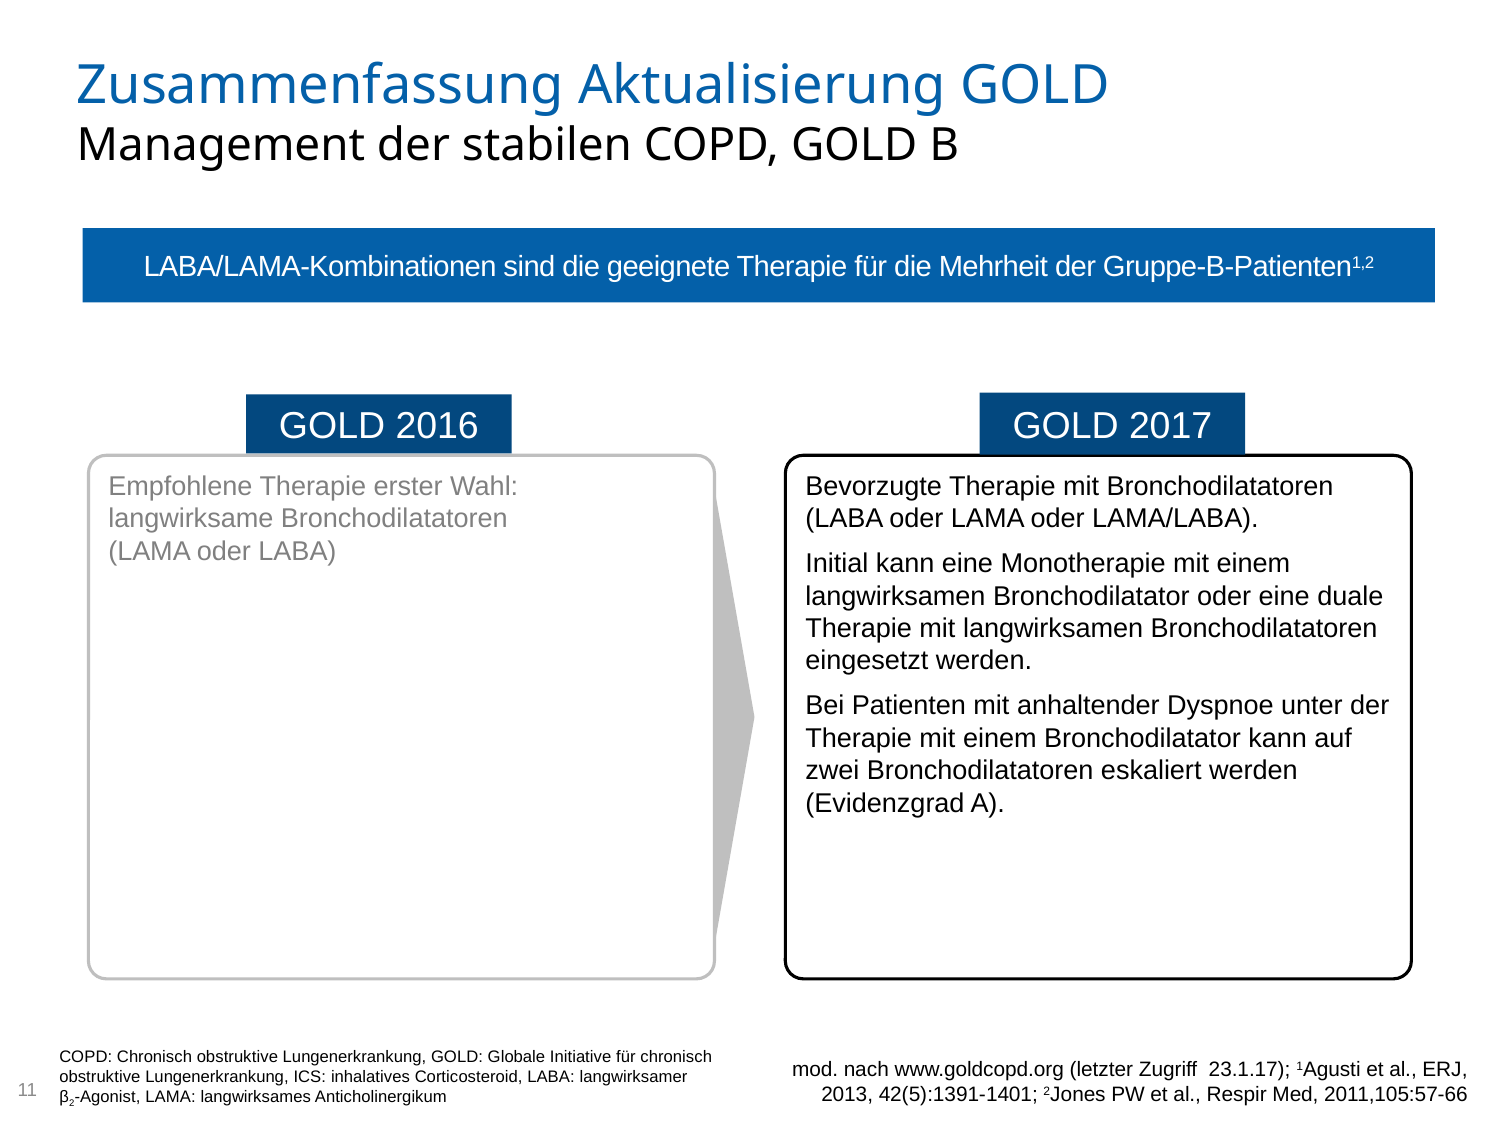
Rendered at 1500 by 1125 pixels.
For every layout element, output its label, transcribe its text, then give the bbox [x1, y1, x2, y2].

title Zusammenfassung Aktualisierung GOLD Management der stabilen COPD, GOLD B [76, 30, 1424, 189]
text_box LABA/LAMA-Kombinationen sind die geeignete Therapie für die Mehrheit der Gruppe-B-Patienten1,2 [82, 228, 1435, 303]
text_box Empfohlene Therapie erster Wahl: langwirksame Bronchodilatatoren (LAMA oder LABA) [88, 455, 715, 979]
text_box mod. nach www.goldcopd.org (letzter Zugriff 23.1.17); 1Agusti et al., ERJ, 2013, 42(5):1391-1401; 2Jones PW et al., Respir Med, 2011,105:57-66 [773, 1047, 1483, 1113]
text_box 11 [0, 1058, 47, 1119]
text_box GOLD 2016 [246, 394, 512, 454]
text_box GOLD 2017 [979, 392, 1246, 455]
text_box COPD: Chronisch obstruktive Lungenerkrankung, GOLD: Globale Initiative für chronisch obstruktive Lungenerkrankung, ICS: inhalatives Corticosteroid, LABA: langwirksamer β2-Agonist, LAMA: langwirksames Anticholinergikum [44, 1038, 779, 1116]
text_box Bevorzugte Therapie mit Bronchodilatatoren (LABA oder LAMA oder LAMA/LABA). Initial kann eine Monotherapie mit einem langwirksamen Bronchodilatator oder eine duale Therapie mit langwirksamen Bronchodilatatoren eingesetzt werden. Bei Patienten mit anhaltender Dyspnoe unter der Therapie mit einem Bronchodilatator kann auf zwei Bronchodilatatoren eskaliert werden (Evidenzgrad A). [785, 455, 1412, 979]
text_box [715, 493, 755, 941]
